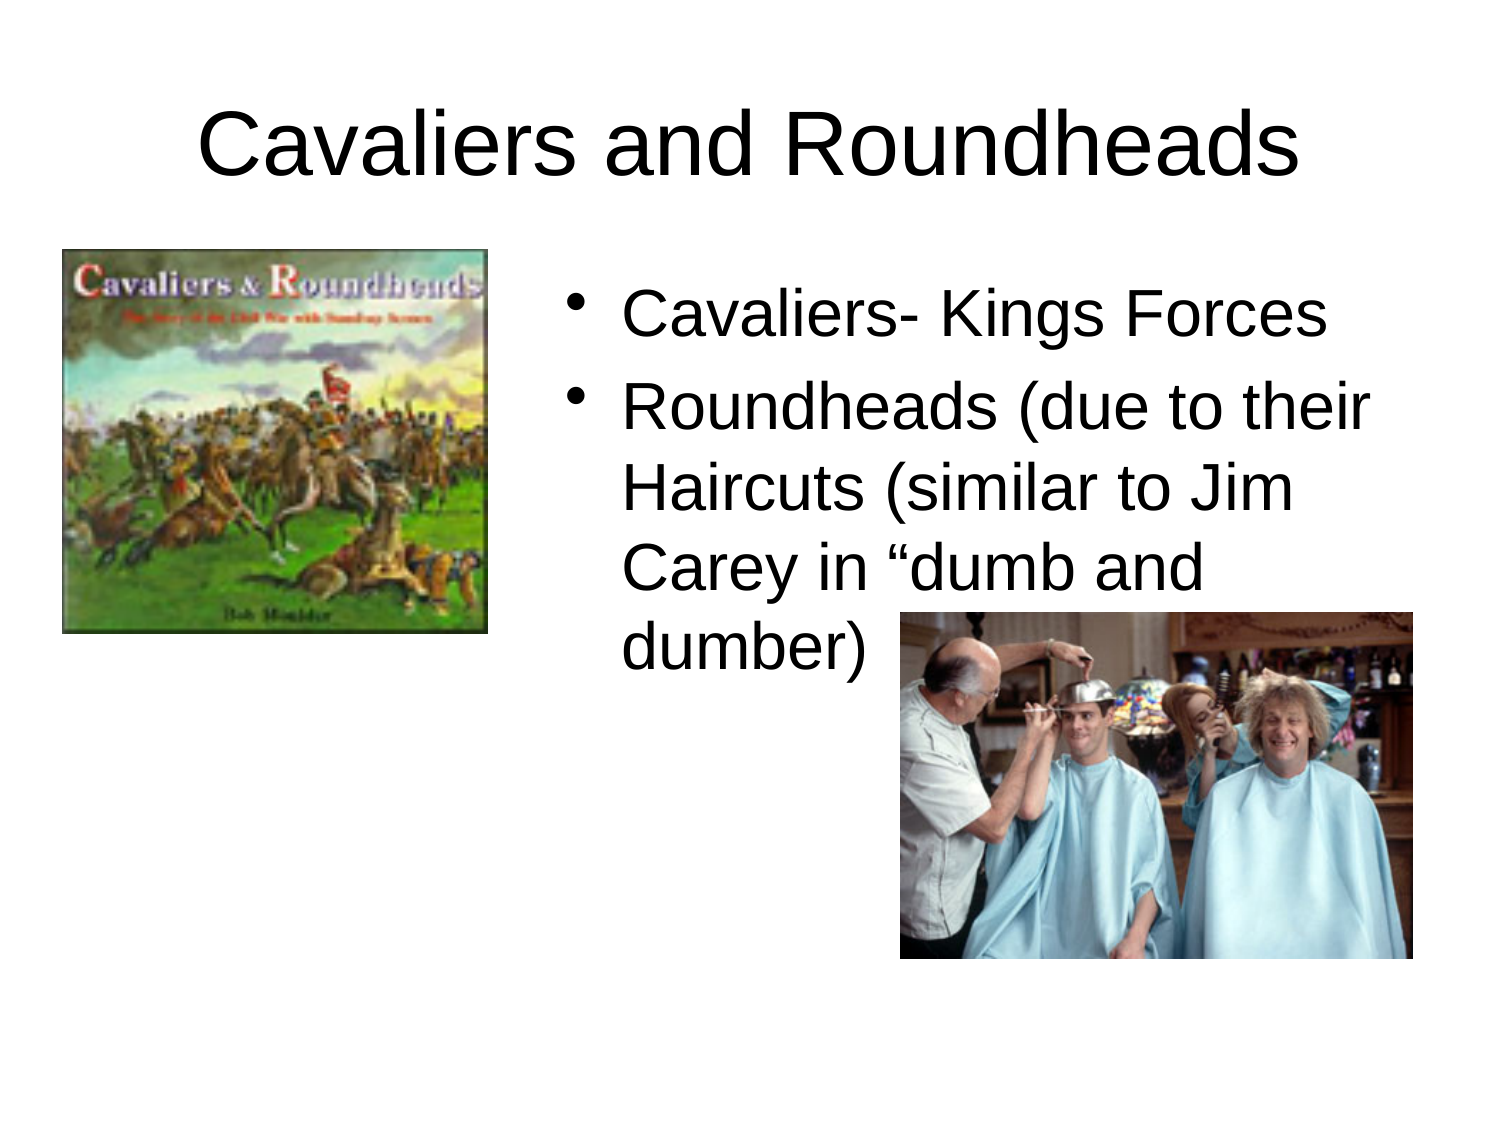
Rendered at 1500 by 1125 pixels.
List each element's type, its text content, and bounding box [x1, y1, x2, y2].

list Cavaliers- Kings Forces Roundheads (due to their Haircuts (similar to Jim Carey in “dumb and dumber) [549, 262, 1426, 1006]
title Cavaliers and Roundheads [74, 44, 1426, 233]
picture [62, 249, 488, 634]
picture [899, 612, 1413, 959]
